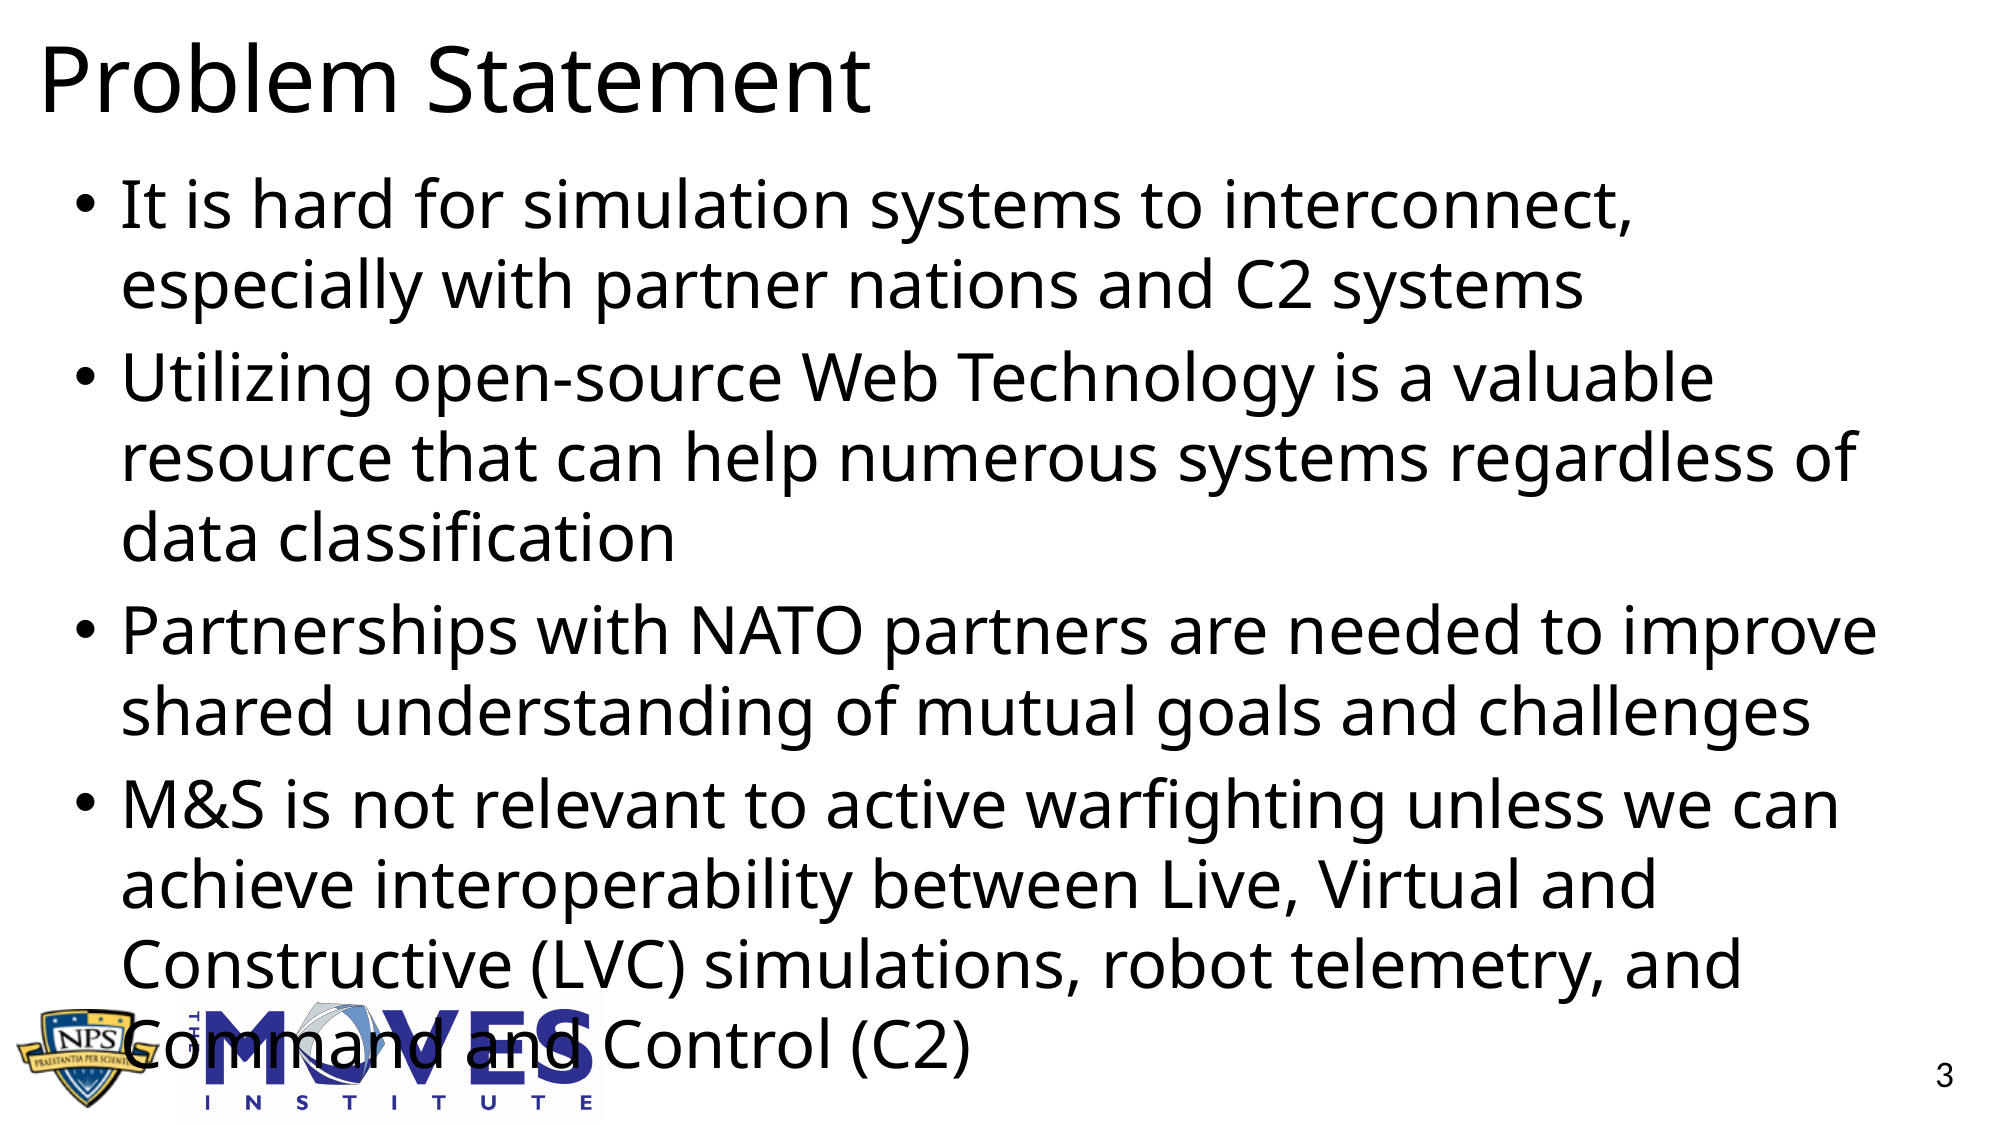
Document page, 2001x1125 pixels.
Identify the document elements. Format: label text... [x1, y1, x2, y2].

picture [176, 1089, 605, 1124]
picture [16, 1009, 160, 1108]
text_box It is hard for simulation systems to interconnect, especially with partner nations and C2 systems Utilizing open-source Web Technology is a valuable resource that can help numerous systems regardless of data classification Partnerships with NATO partners are needed to improve shared understanding of mutual goals and challenges M&S is not relevant to active warfighting unless we can achieve interoperability between Live, Virtual and Constructive (LVC) simulations, robot telemetry, and Command and Control (C2) [58, 154, 1902, 1089]
text_box 3 [1888, 1042, 1969, 1105]
text_box Problem Statement [22, 13, 1977, 139]
